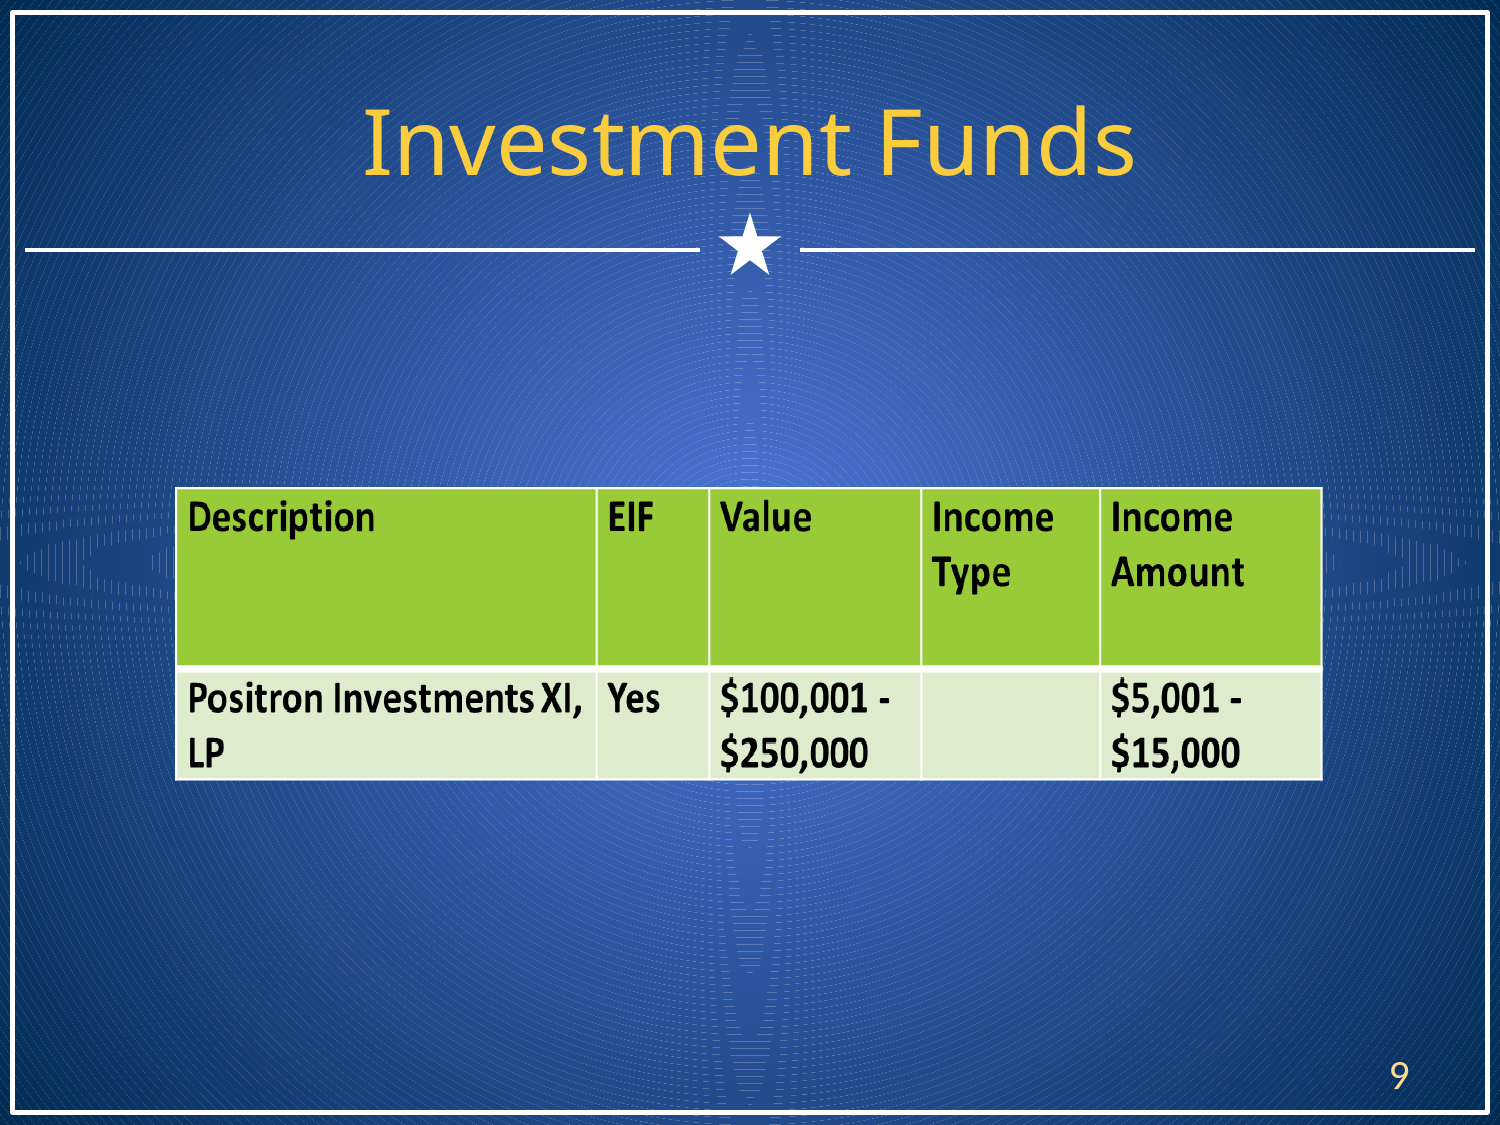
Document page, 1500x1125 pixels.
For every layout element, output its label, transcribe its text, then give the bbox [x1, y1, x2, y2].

slide_number 9 [1074, 1042, 1425, 1103]
title Investment Funds [75, 45, 1425, 233]
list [174, 474, 1326, 808]
